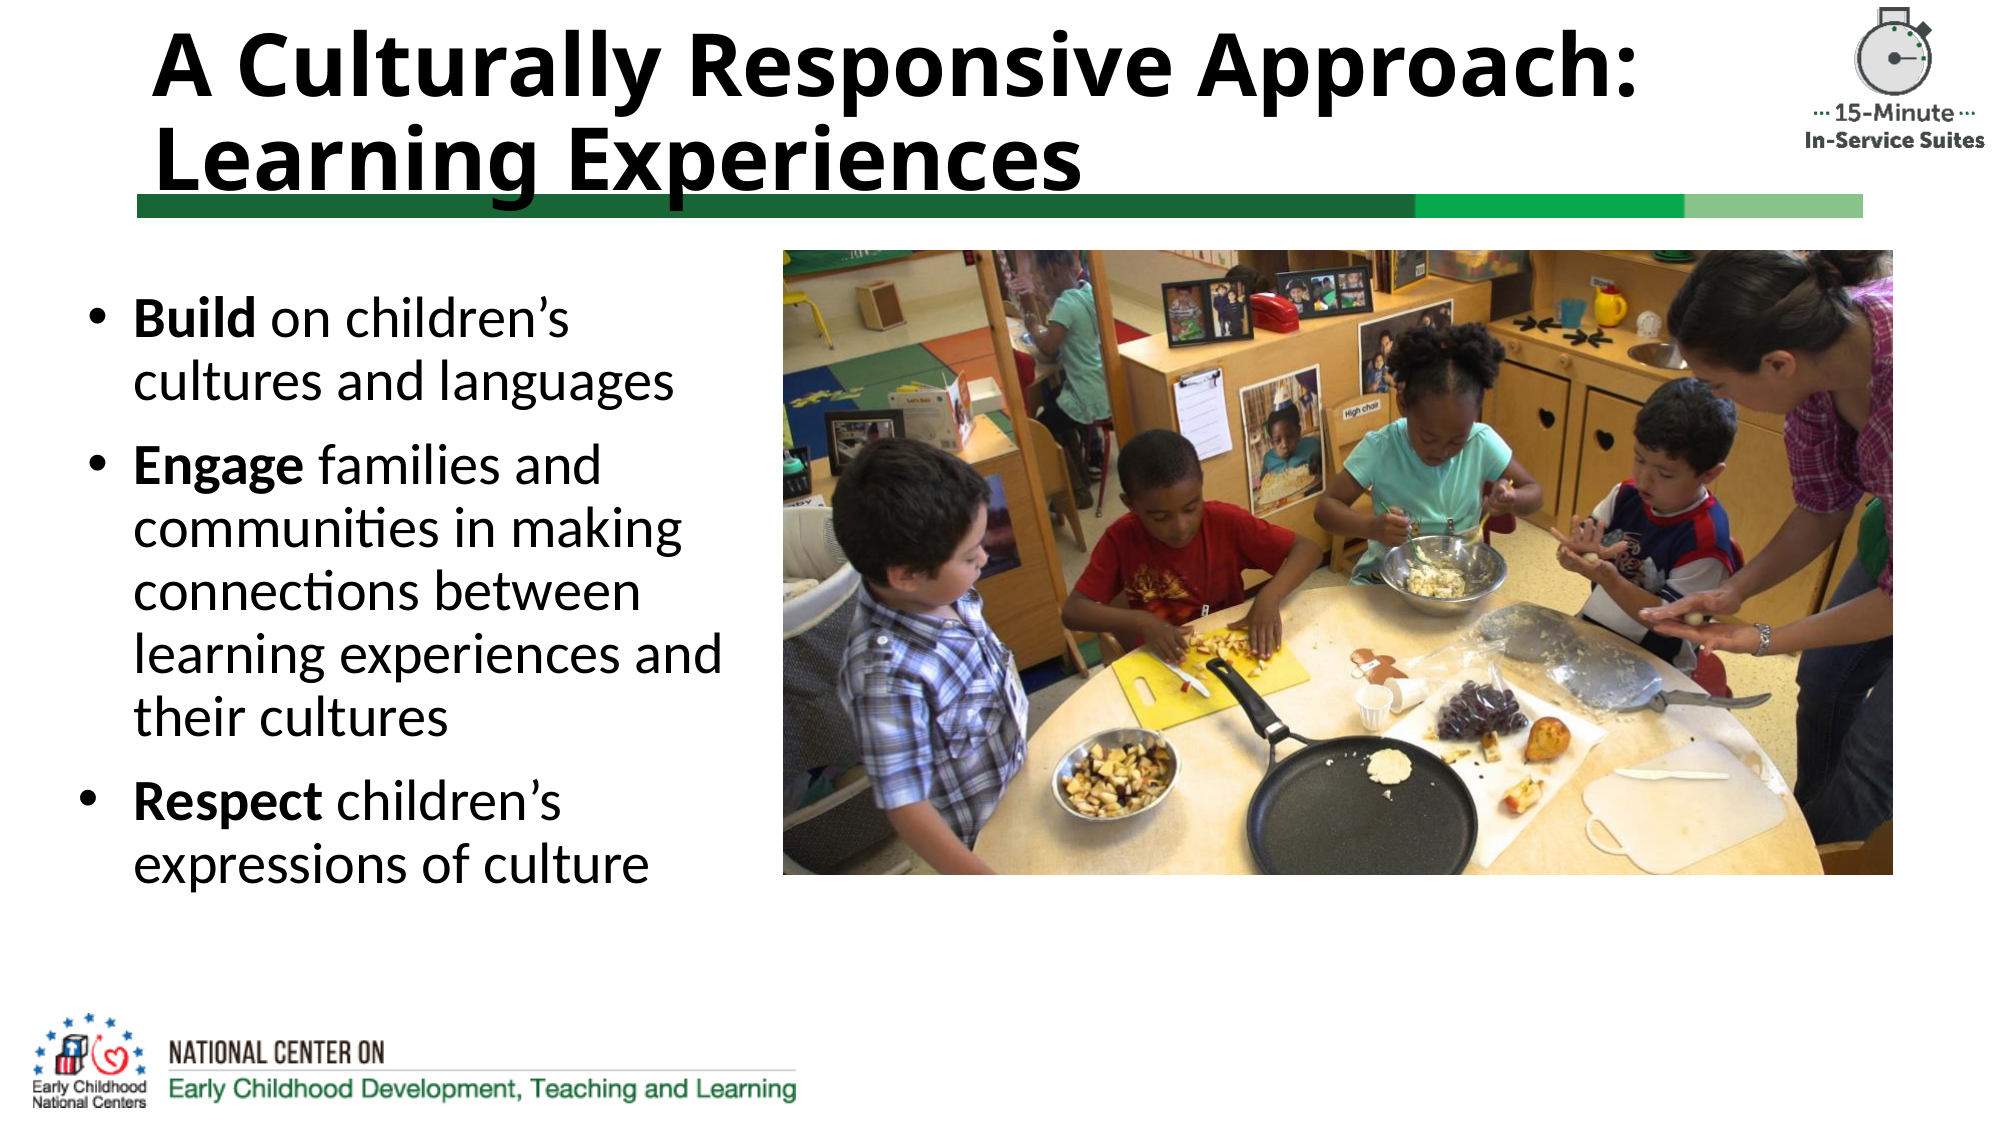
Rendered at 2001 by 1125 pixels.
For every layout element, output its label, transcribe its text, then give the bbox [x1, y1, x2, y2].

list Build on children’s cultures and languages Engage families and communities in making connections between learning experiences and their cultures Respect children’s expressions of culture [43, 280, 784, 1016]
title A Culturally Responsive Approach: Learning Experiences [137, 13, 1863, 218]
picture [1790, 0, 1999, 161]
picture [33, 1013, 796, 1108]
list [783, 250, 1893, 875]
